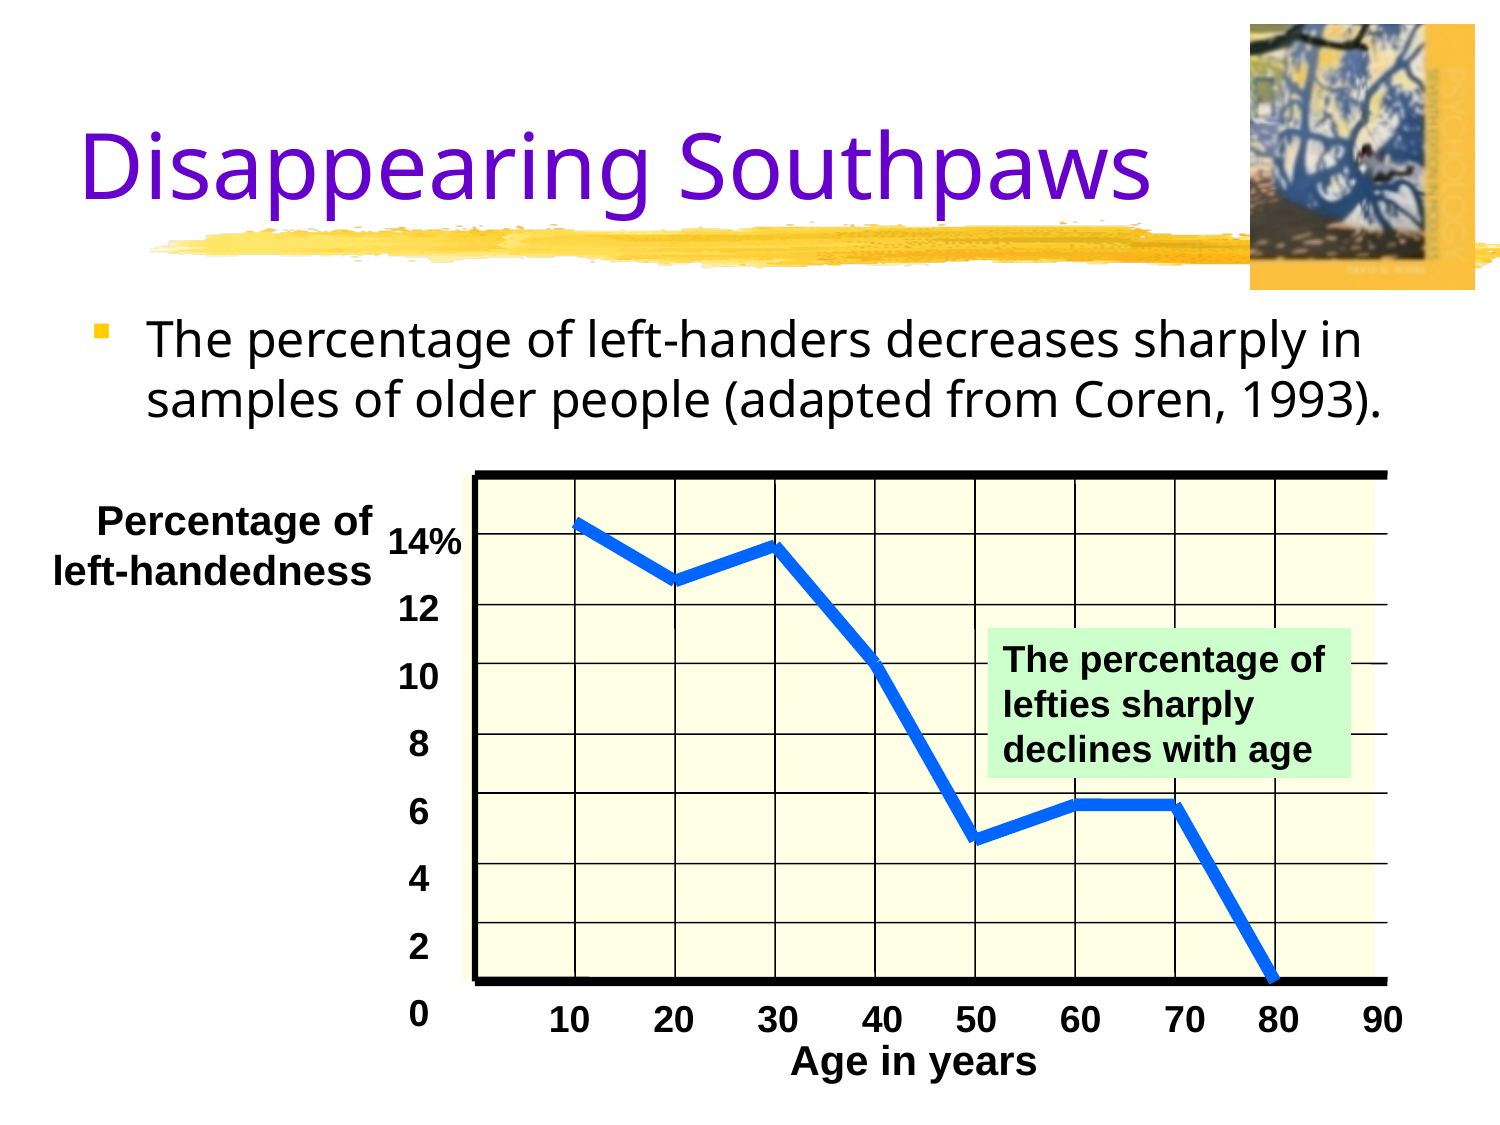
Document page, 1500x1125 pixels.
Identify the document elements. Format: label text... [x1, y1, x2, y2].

picture [150, 24, 1500, 290]
list The percentage of left-handers decreases sharply in samples of older people (adapted from Coren, 1993). [74, 299, 1500, 476]
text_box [37, 474, 1420, 1092]
title Disappearing Southpaws [62, 37, 1209, 226]
